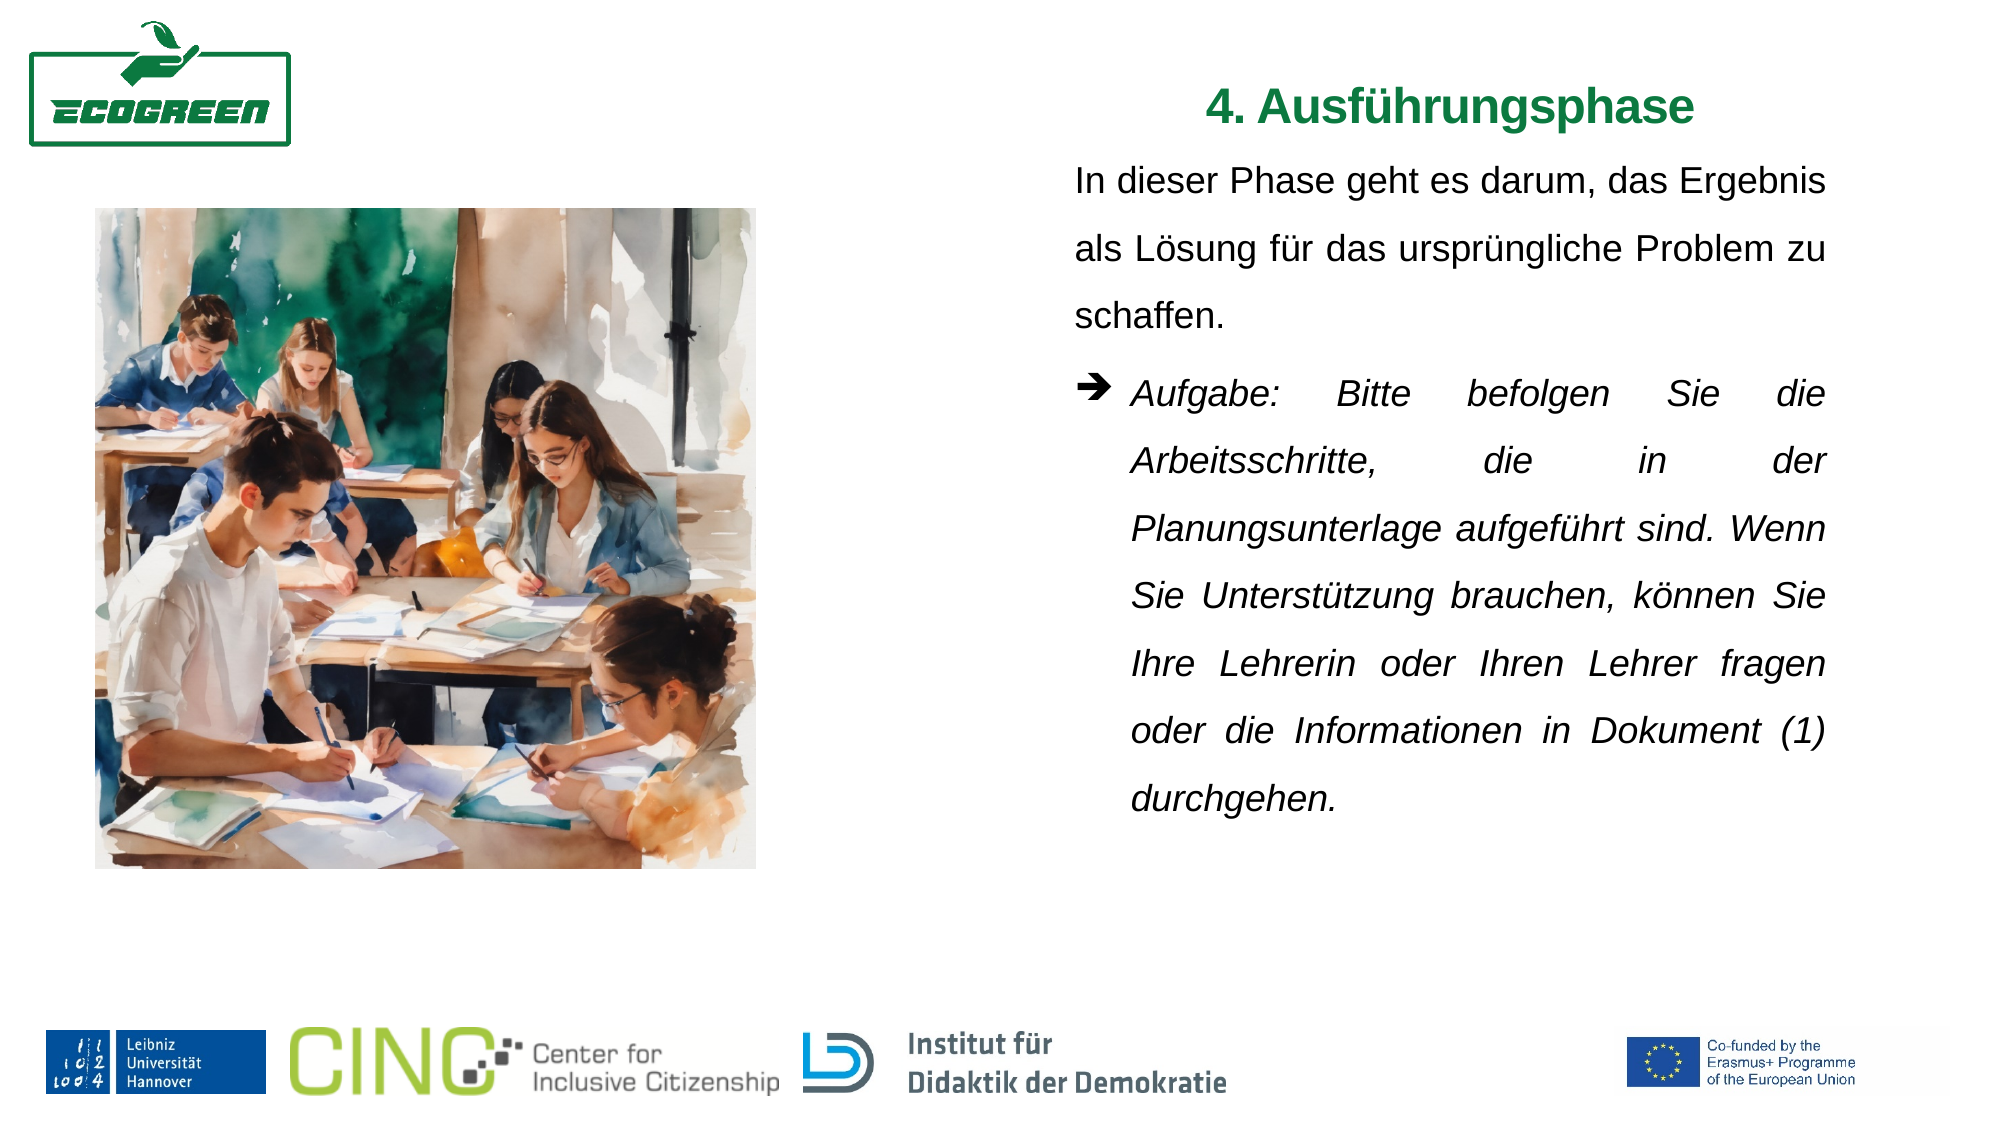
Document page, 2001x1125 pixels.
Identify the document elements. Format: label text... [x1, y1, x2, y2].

picture [1614, 1026, 1950, 1096]
picture [19, 0, 300, 168]
text_box [0, 994, 2000, 1125]
picture [290, 1027, 779, 1096]
picture [95, 208, 756, 869]
picture [803, 1031, 1226, 1093]
text_box 4. Ausführungsphase In dieser Phase geht es darum, das Ergebnis als Lösung für das ursprüngliche Problem zu schaffen. Aufgabe: Bitte befolgen Sie die Arbeitsschritte, die in der Planungsunterlage aufgeführt sind. Wenn Sie Unterstützung brauchen, können Sie Ihre Lehrerin oder Ihren Lehrer fragen oder die Informationen in Dokument (1) durchgehen. [1059, 345, 1842, 805]
picture [46, 1030, 266, 1094]
